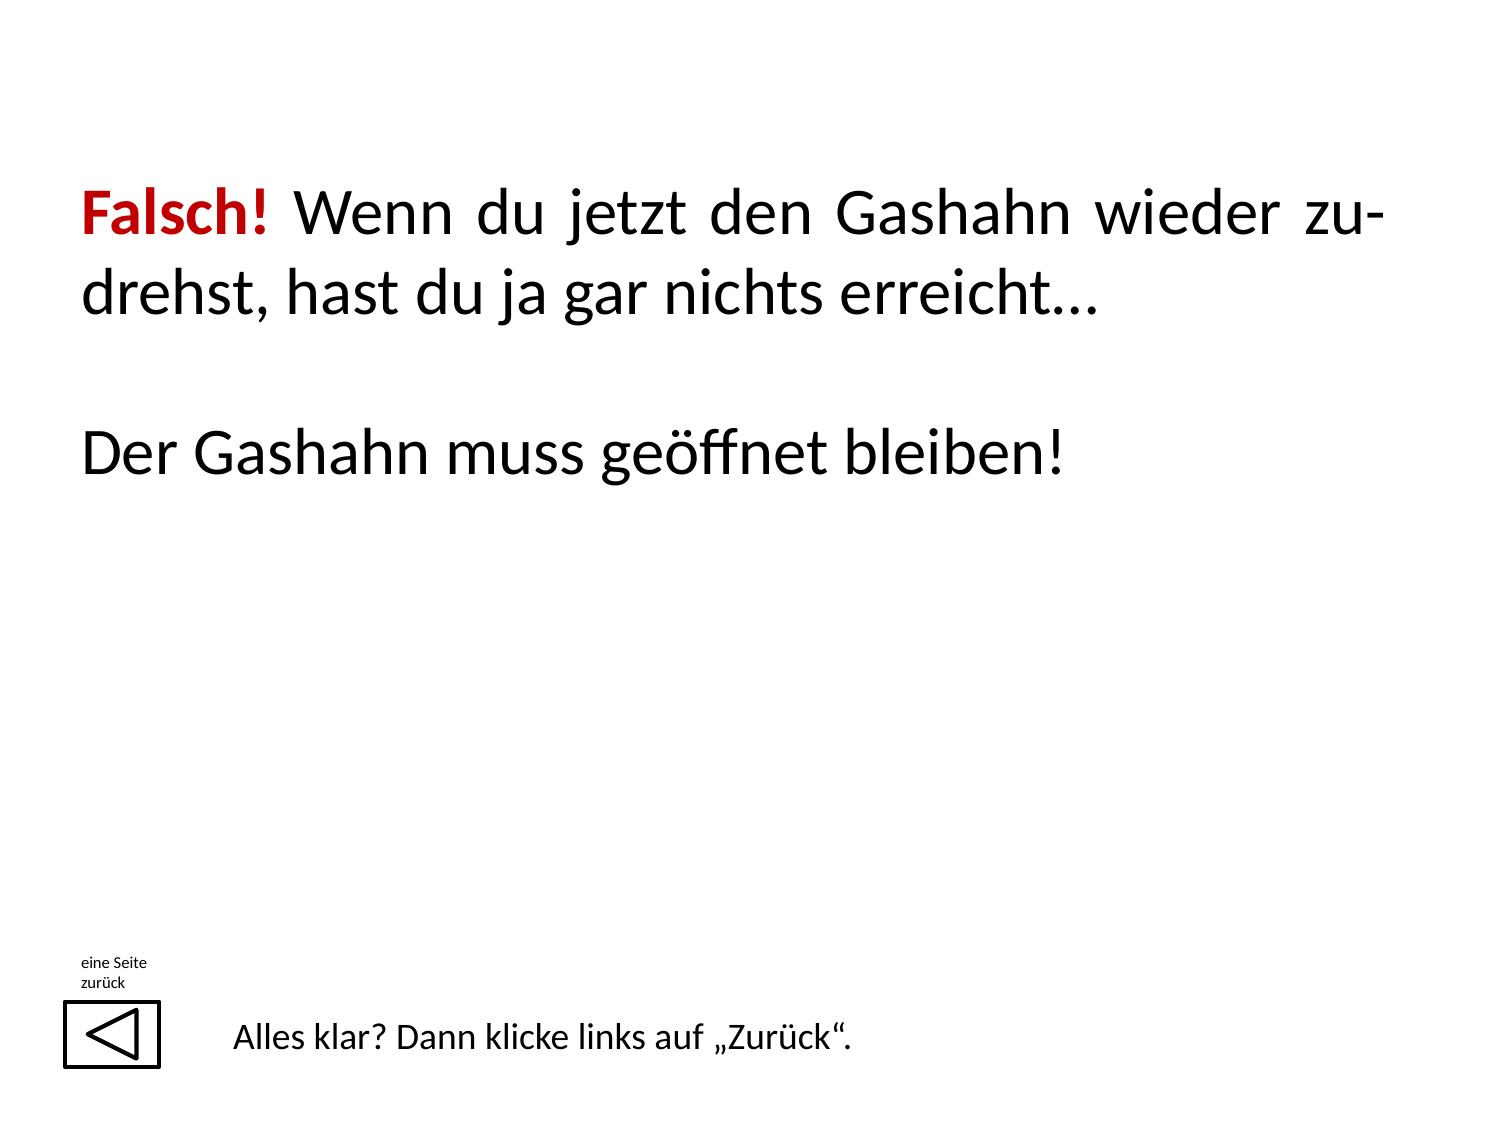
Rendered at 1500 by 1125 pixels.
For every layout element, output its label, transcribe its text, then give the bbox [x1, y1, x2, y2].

text_box eine Seite zurück [66, 945, 183, 1000]
text_box Falsch! Wenn du jetzt den Gashahn wieder zu-drehst, hast du ja gar nichts erreicht… Der Gashahn muss geöffnet bleiben! [66, 160, 1402, 576]
text_box [63, 1000, 161, 1069]
text_box Alles klar? Dann klicke links auf „Zurück“. [218, 1004, 1282, 1065]
